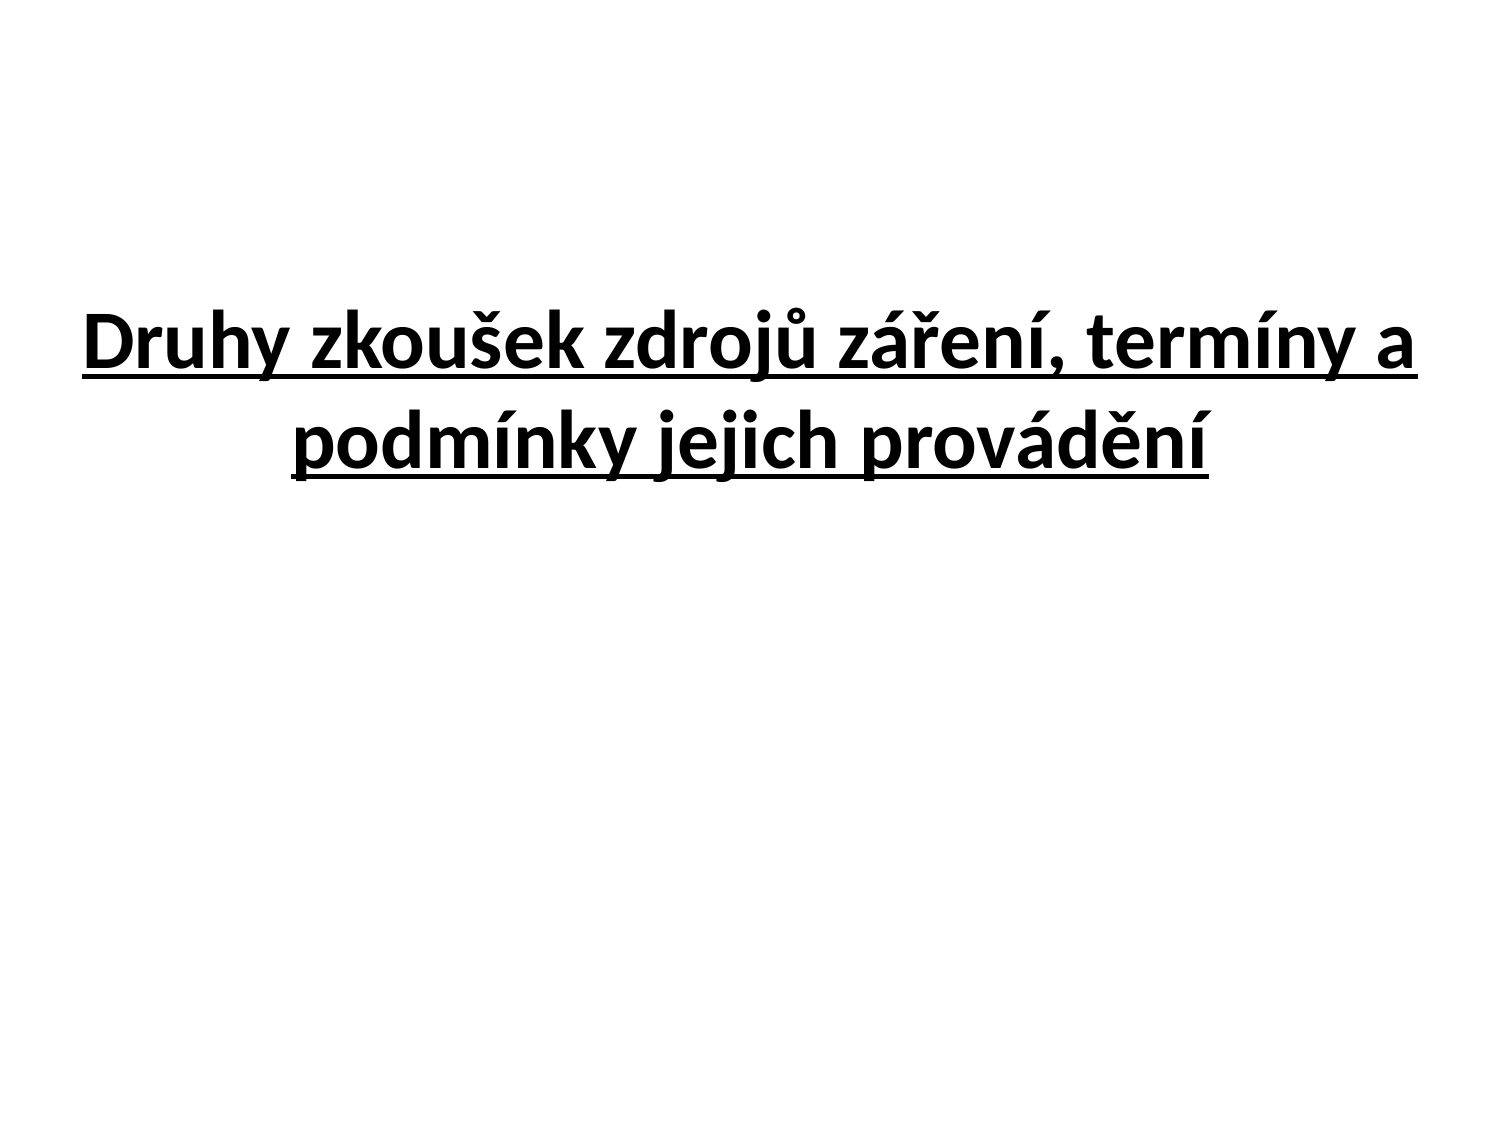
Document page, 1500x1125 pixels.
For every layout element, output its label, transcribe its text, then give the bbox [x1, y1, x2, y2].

title Druhy zkoušek zdrojů záření, termíny a podmínky jejich provádění [64, 160, 1436, 669]
